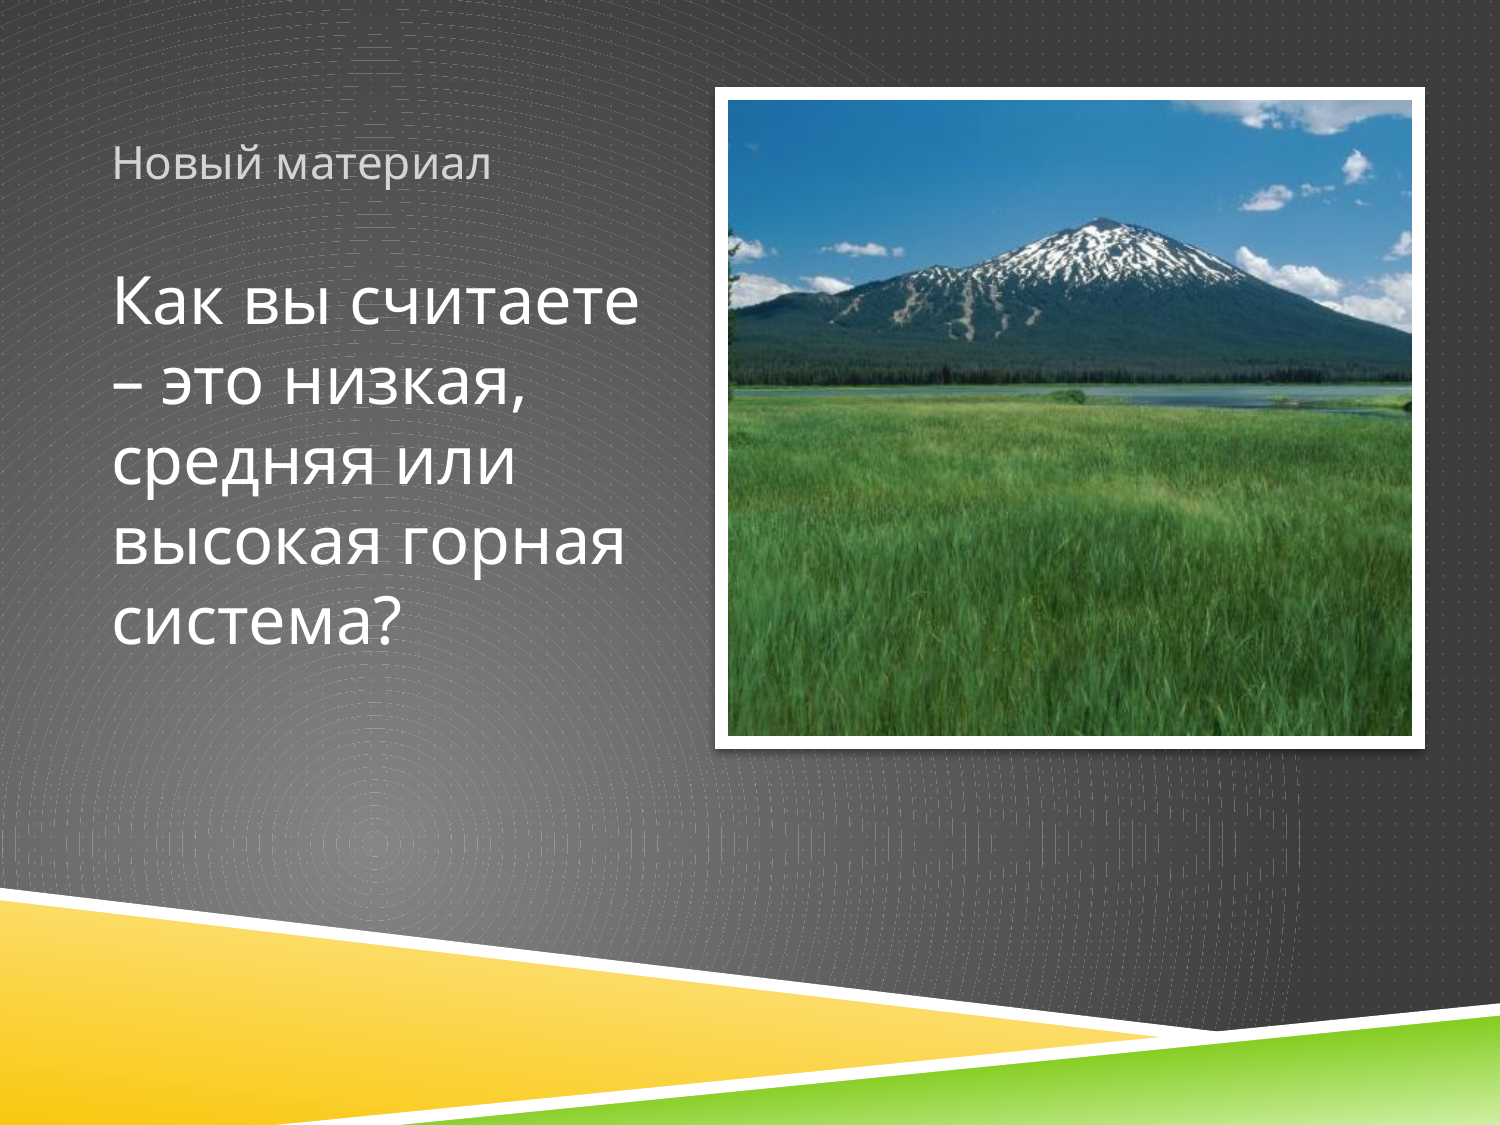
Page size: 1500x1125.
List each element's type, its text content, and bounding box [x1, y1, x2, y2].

list Как вы считаете – это низкая, средняя или высокая горная система? [111, 249, 666, 791]
picture [727, 99, 1412, 737]
title Новый материал [111, 99, 666, 197]
